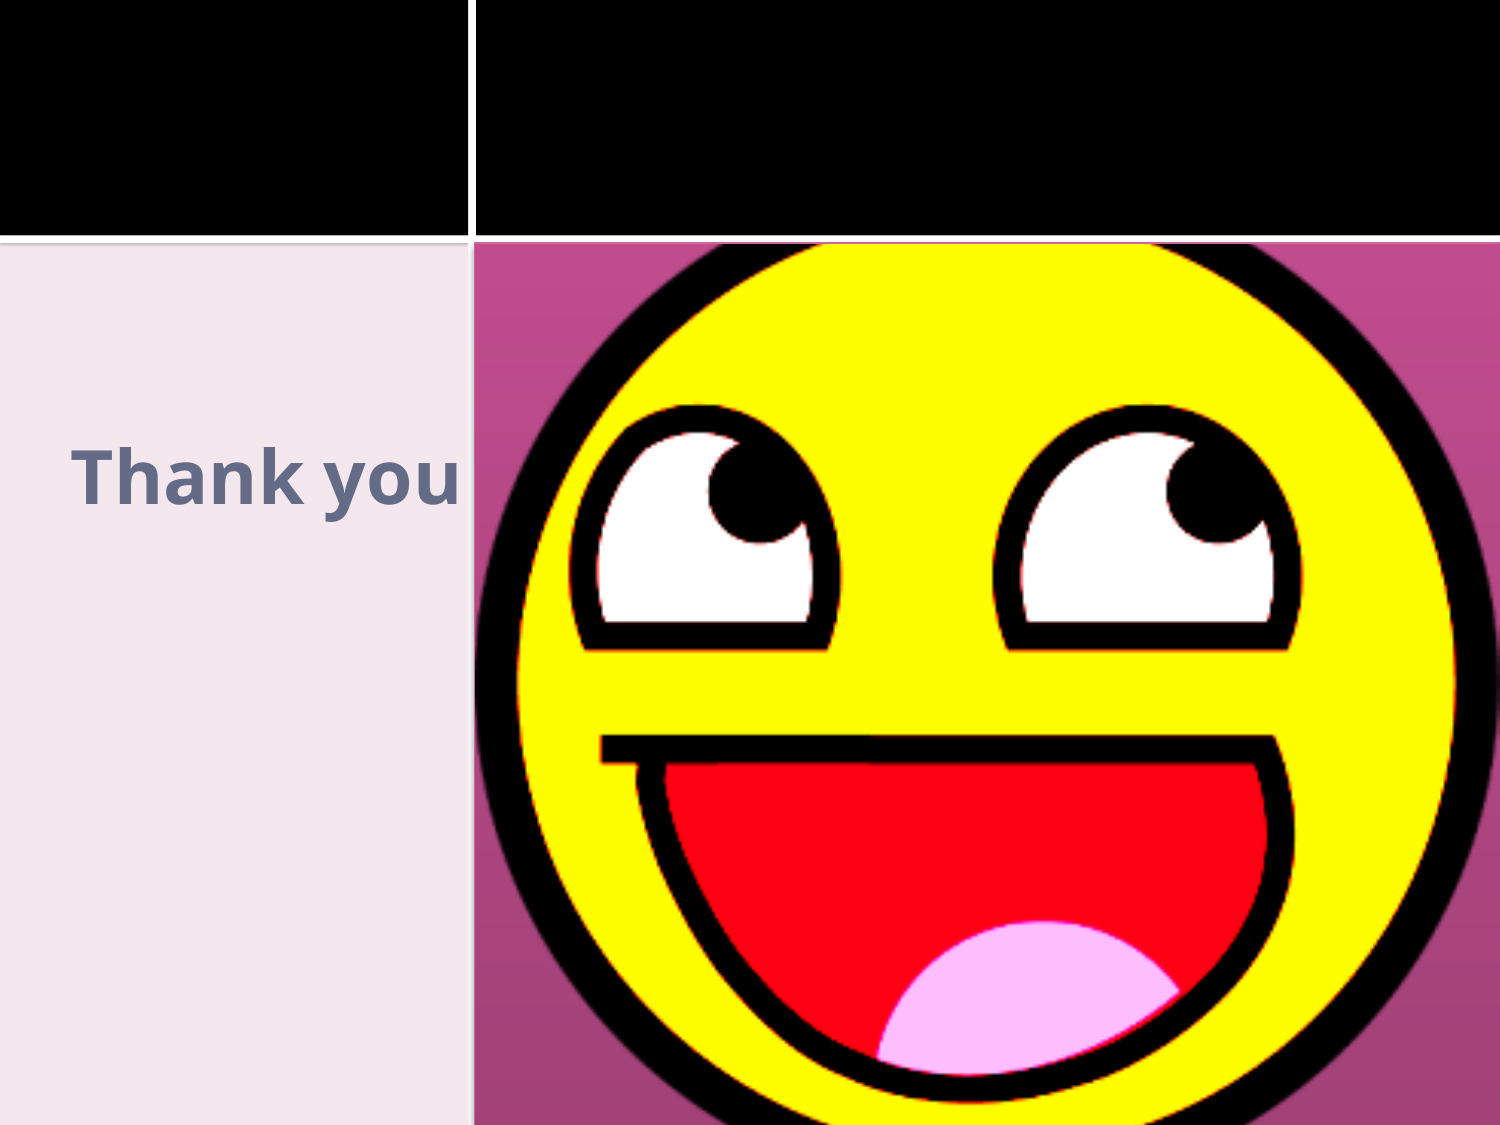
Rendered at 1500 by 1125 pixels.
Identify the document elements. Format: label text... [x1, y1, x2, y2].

text_box Thank you [56, 421, 468, 527]
picture [475, 243, 1500, 1125]
